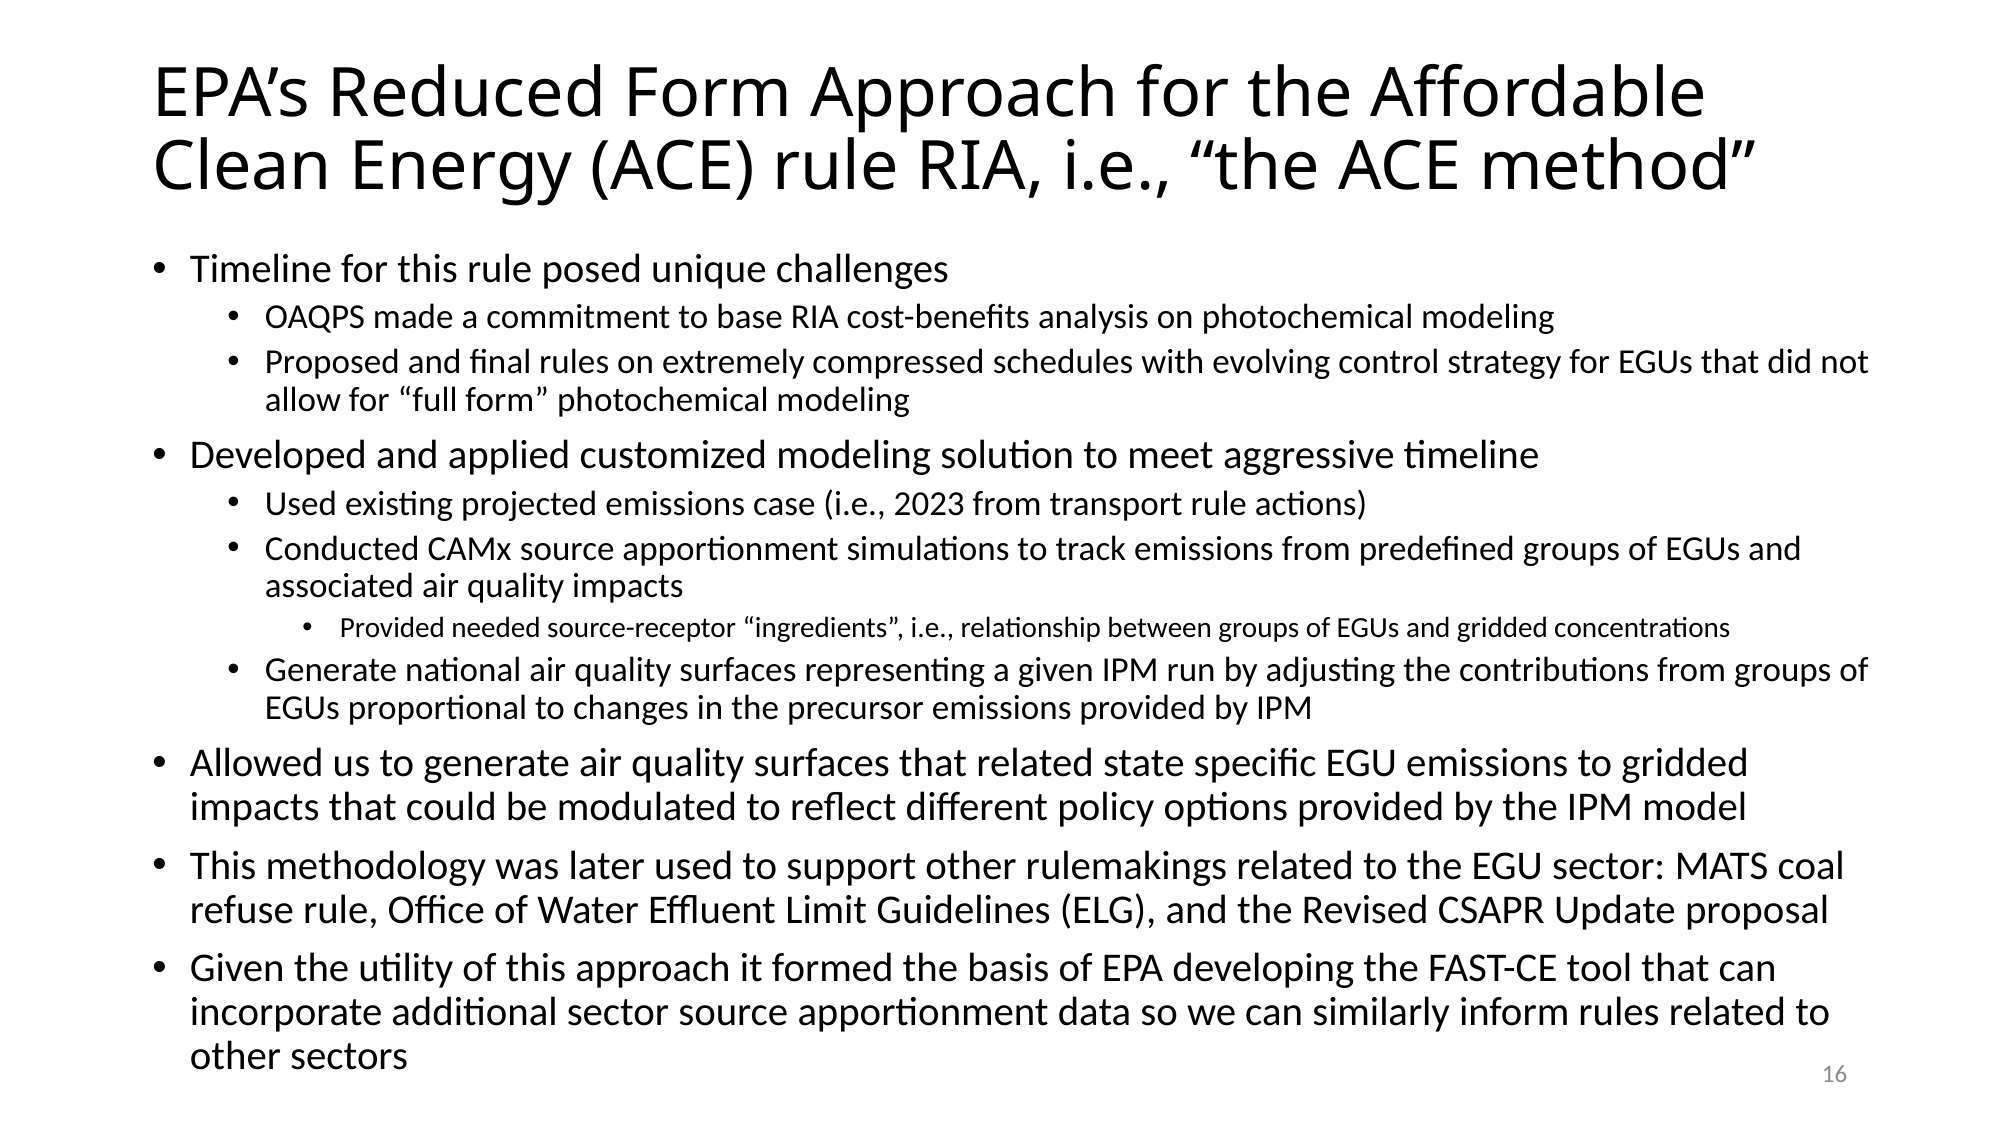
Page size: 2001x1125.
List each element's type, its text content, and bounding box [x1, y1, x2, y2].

title EPA’s Reduced Form Approach for the Affordable Clean Energy (ACE) rule RIA, i.e., “the ACE method” [137, 22, 1863, 239]
slide_number 16 [1412, 1042, 1863, 1103]
list Timeline for this rule posed unique challenges OAQPS made a commitment to base RIA cost-benefits analysis on photochemical modeling Proposed and final rules on extremely compressed schedules with evolving control strategy for EGUs that did not allow for “full form” photochemical modeling Developed and applied customized modeling solution to meet aggressive timeline Used existing projected emissions case (i.e., 2023 from transport rule actions) Conducted CAMx source apportionment simulations to track emissions from predefined groups of EGUs and associated air quality impacts Provided needed source-receptor “ingredients”, i.e., relationship between groups of EGUs and gridded concentrations Generate national air quality surfaces representing a given IPM run by adjusting the contributions from groups of EGUs proportional to changes in the precursor emissions provided by IPM Allowed us to generate air quality surfaces that related state specific EGU emissions to gridded impacts that could be modulated to reflect different policy options provided by the IPM model This methodology was later used to support other rulemakings related to the EGU sector: MATS coal refuse rule, Office of Water Effluent Limit Guidelines (ELG), and the Revised CSAPR Update proposal Given the utility of this approach it formed the basis of EPA developing the FAST-CE tool that can incorporate additional sector source apportionment data so we can similarly inform rules related to other sectors [137, 239, 1889, 1091]
